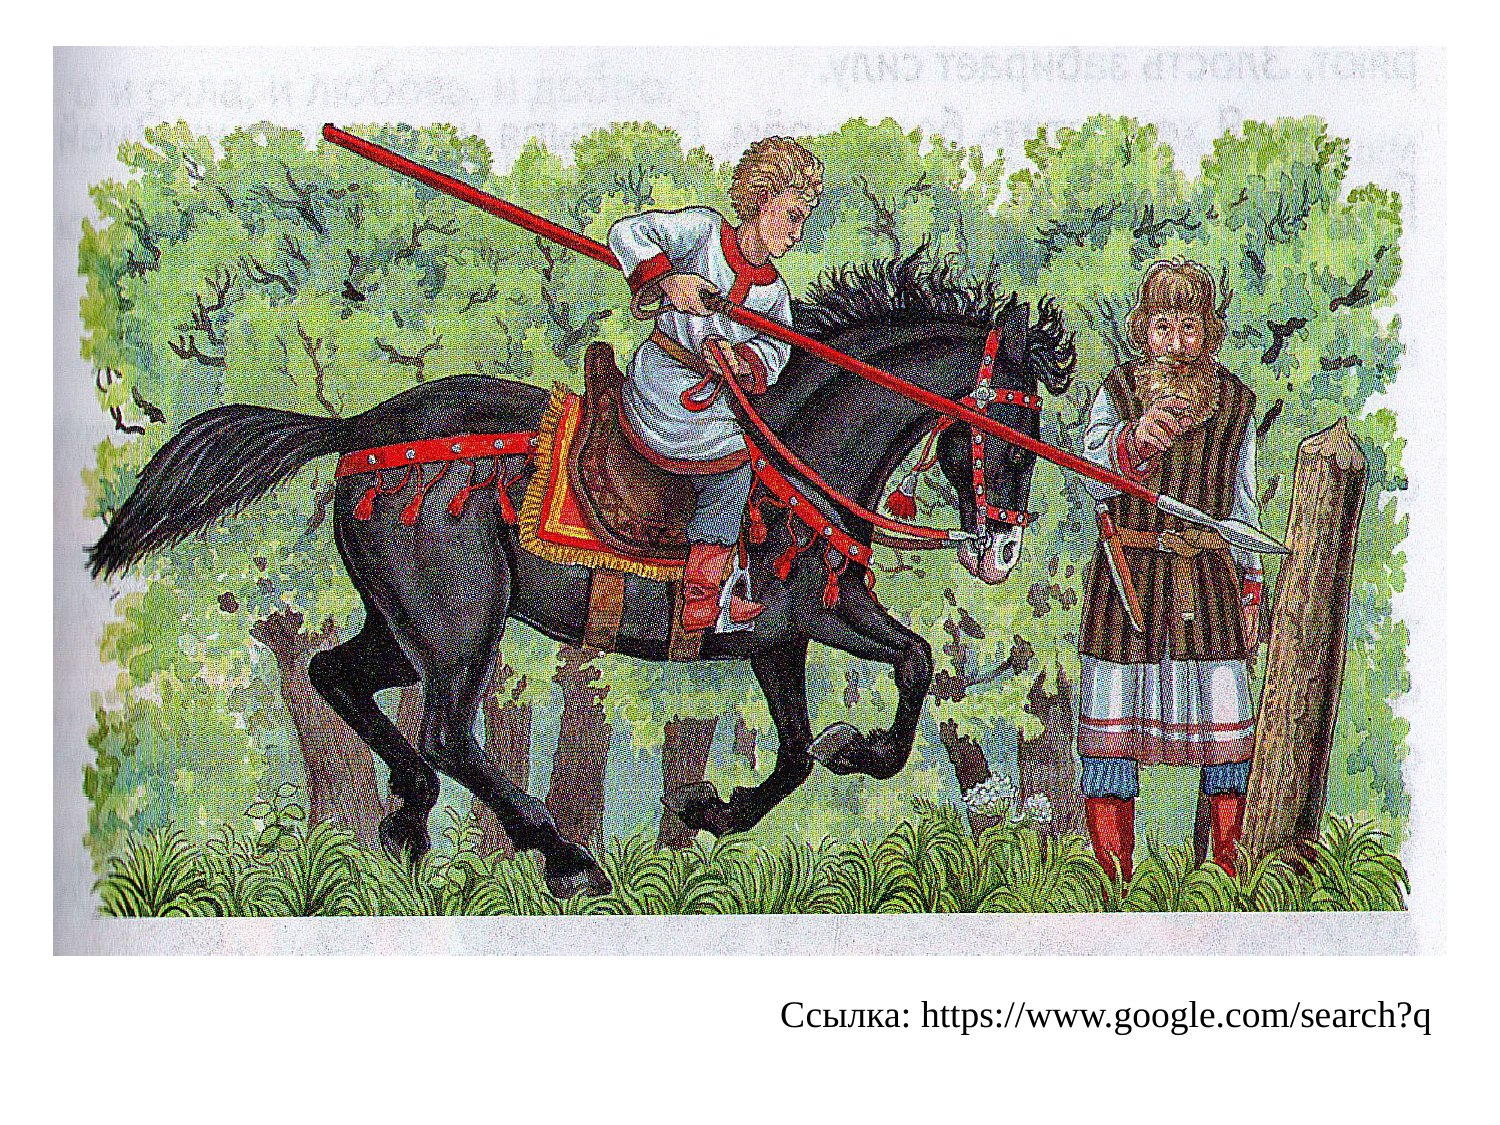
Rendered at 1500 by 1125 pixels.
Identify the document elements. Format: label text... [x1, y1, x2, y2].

text_box Ссылка: https://www.google.com/search?q [465, 963, 1447, 1042]
picture [52, 46, 1448, 957]
